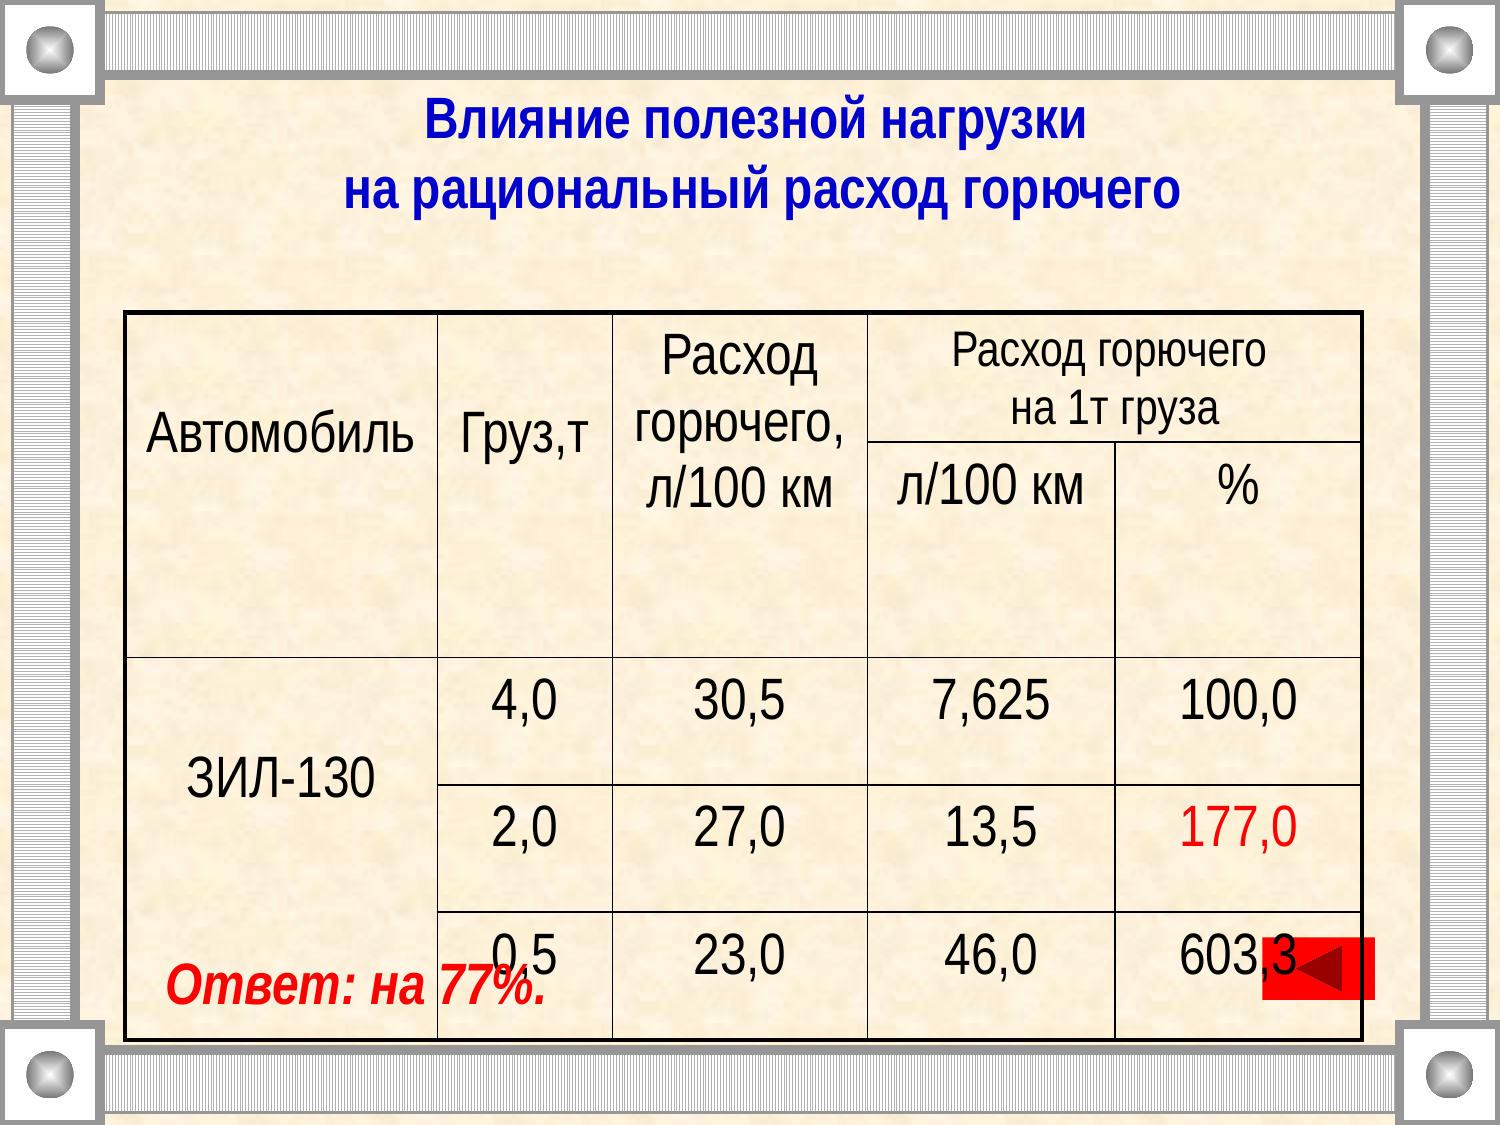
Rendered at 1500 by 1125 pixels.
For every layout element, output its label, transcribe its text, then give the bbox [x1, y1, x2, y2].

table_cell 30,5 [613, 658, 867, 784]
table_cell 100,0 [1116, 658, 1360, 784]
table_cell 2,0 [438, 786, 612, 911]
table_cell 27,0 [613, 786, 867, 911]
text_box Ответ: на 77%. [149, 924, 900, 1038]
table_cell % [1116, 443, 1360, 657]
text_box [1364, 937, 1375, 1000]
picture [105, 1114, 1395, 1125]
table_cell 7,625 [868, 658, 1114, 784]
table_header Расход горючего,л/100 км [613, 315, 867, 657]
table_cell 177,0 [1116, 786, 1360, 911]
table_cell ЗИЛ-130 [127, 658, 437, 1038]
table_header Груз,т [438, 315, 612, 657]
picture [1489, 105, 1500, 1020]
table_cell 13,5 [868, 786, 1114, 911]
table_cell 603,3 [1116, 913, 1360, 1038]
table_header Автомобиль [127, 315, 437, 657]
table_header Расход горючего на 1т груза [868, 315, 1360, 441]
picture [0, 105, 11, 1020]
table_cell л/100 км [868, 443, 1114, 657]
table_cell 4,0 [438, 658, 612, 784]
table_cell 0,5 [438, 913, 612, 924]
title Влияние полезной нагрузки на рациональный расход горючего [99, 74, 1426, 226]
table_cell 46,0 [868, 913, 1114, 1038]
picture [80, 105, 1420, 1045]
table_cell 23,0 [613, 913, 867, 924]
picture [105, 0, 1395, 11]
